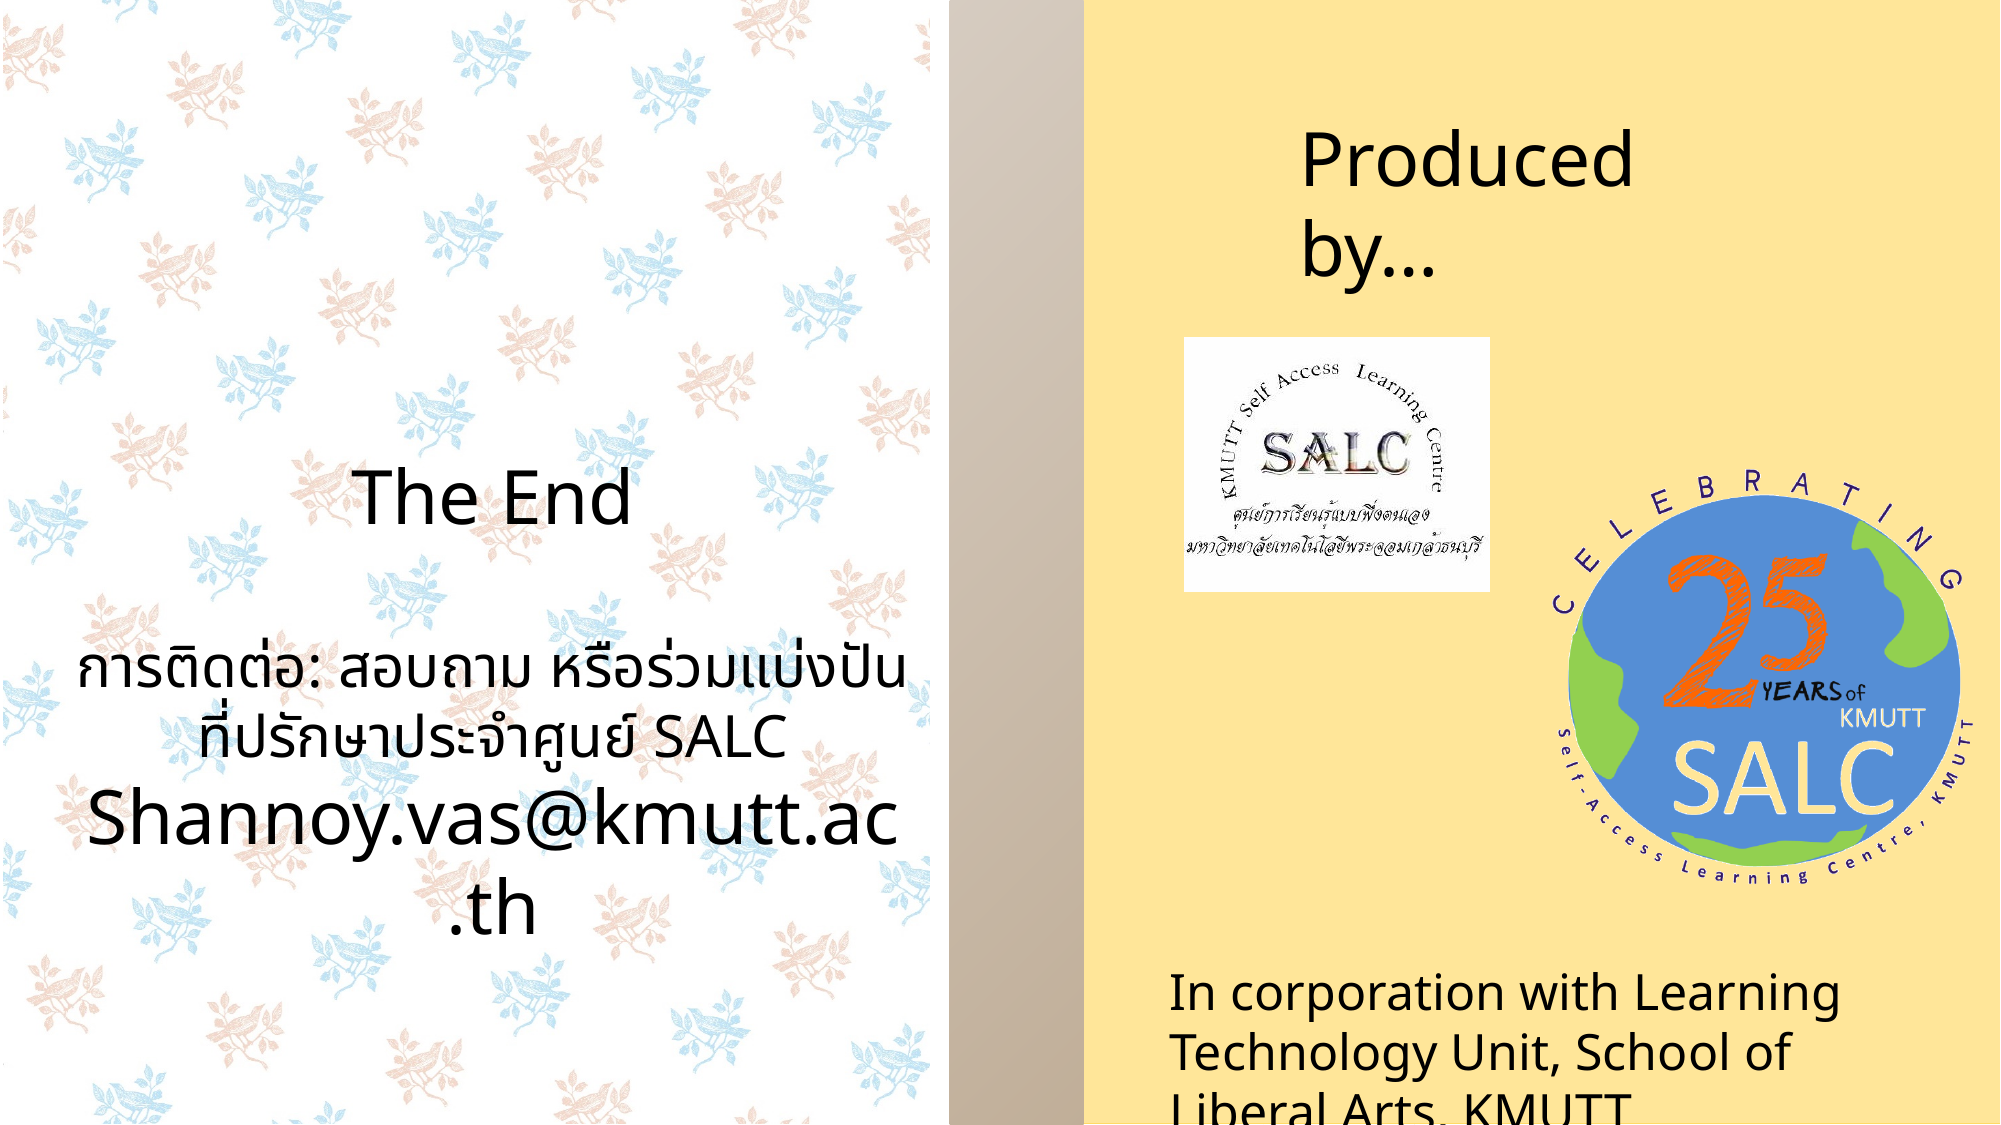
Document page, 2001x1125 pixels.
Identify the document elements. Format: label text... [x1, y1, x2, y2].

text_box [949, 0, 1085, 1125]
picture [3, 0, 930, 1124]
text_box In corporation with Learning Technology Unit, School of Liberal Arts, KMUTT [1154, 952, 1955, 1125]
picture [1534, 441, 1982, 890]
picture [1184, 337, 1490, 592]
text_box [1085, 0, 2000, 1124]
text_box Produced by… [1284, 104, 1785, 299]
